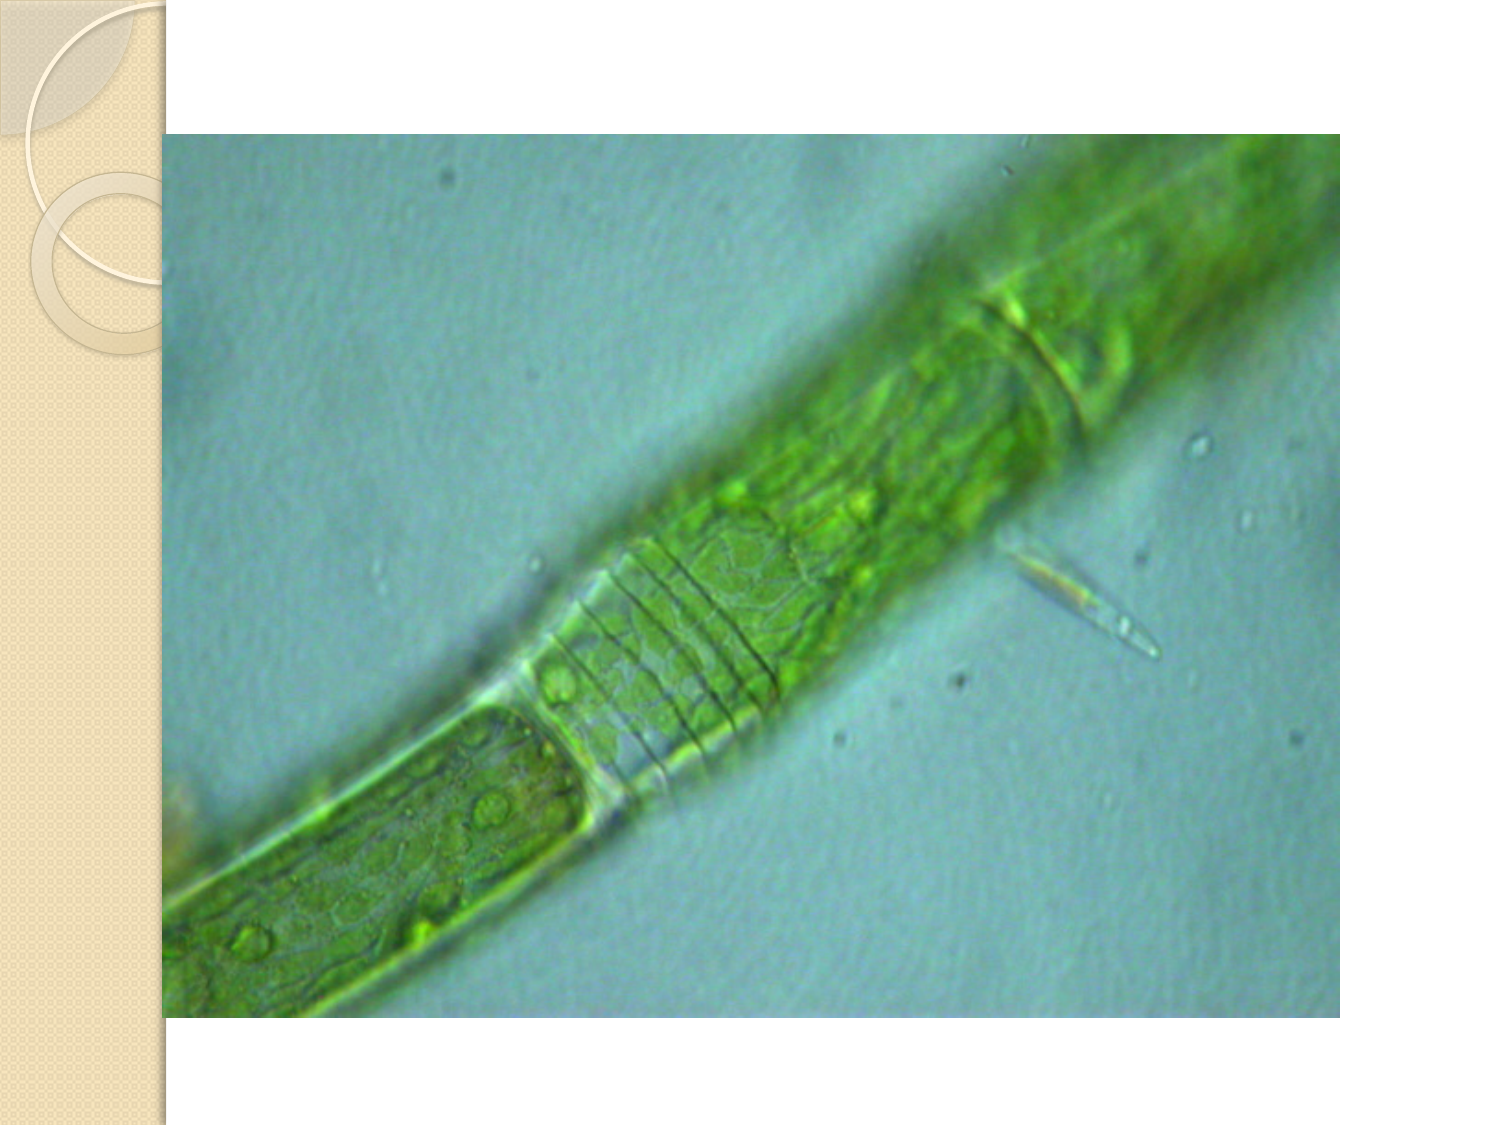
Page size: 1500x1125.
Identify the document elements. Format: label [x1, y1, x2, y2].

list [162, 134, 1341, 1018]
